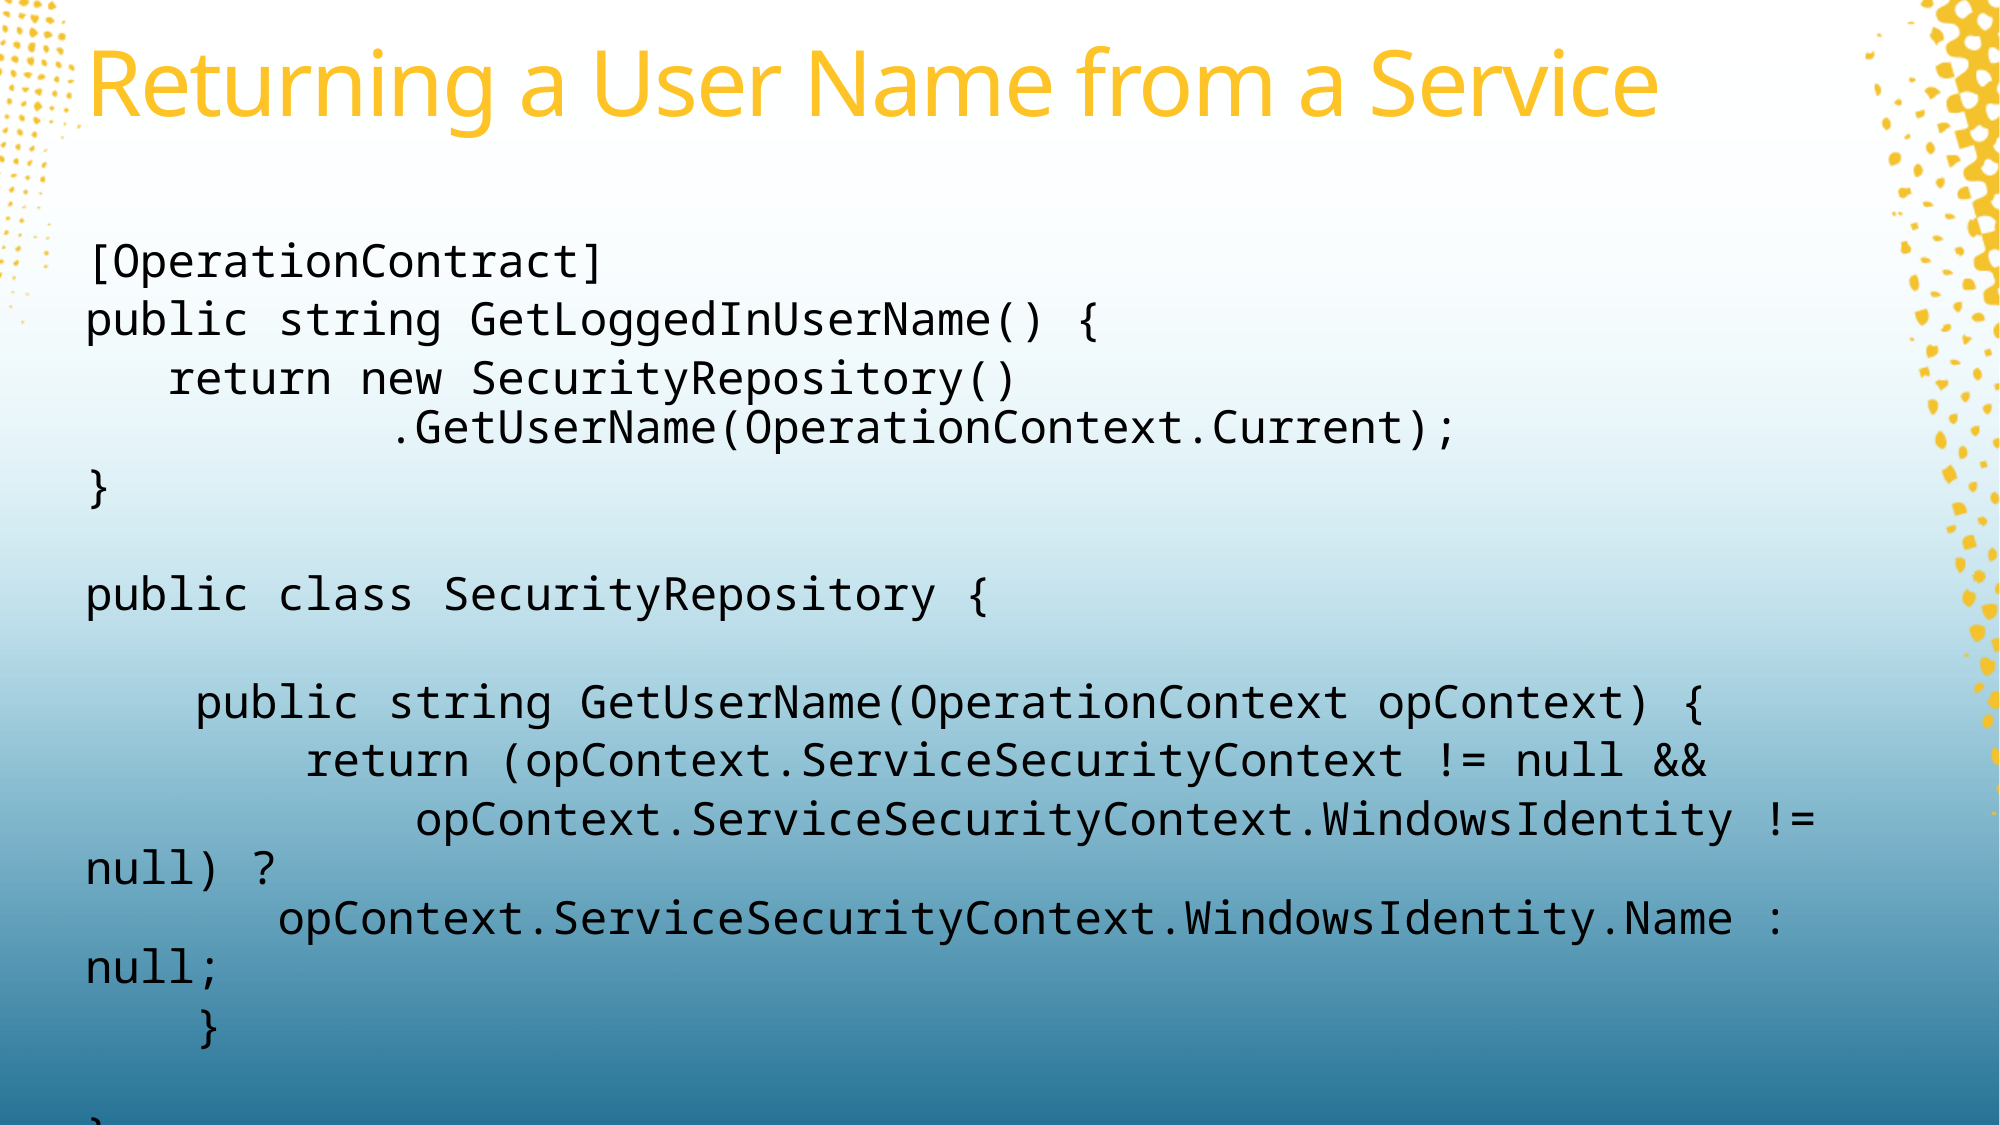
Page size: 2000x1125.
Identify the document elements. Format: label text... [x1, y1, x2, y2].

list [OperationContract] public string GetLoggedInUserName() { return new SecurityRepository() .GetUserName(OperationContext.Current); } public class SecurityRepository { public string GetUserName(OperationContext opContext) { return (opContext.ServiceSecurityContext != null && opContext.ServiceSecurityContext.WindowsIdentity != null) ? opContext.ServiceSecurityContext.WindowsIdentity.Name : null; } } [85, 237, 1914, 584]
title Returning a User Name from a Service [85, 37, 1914, 138]
picture [0, 0, 2000, 1125]
